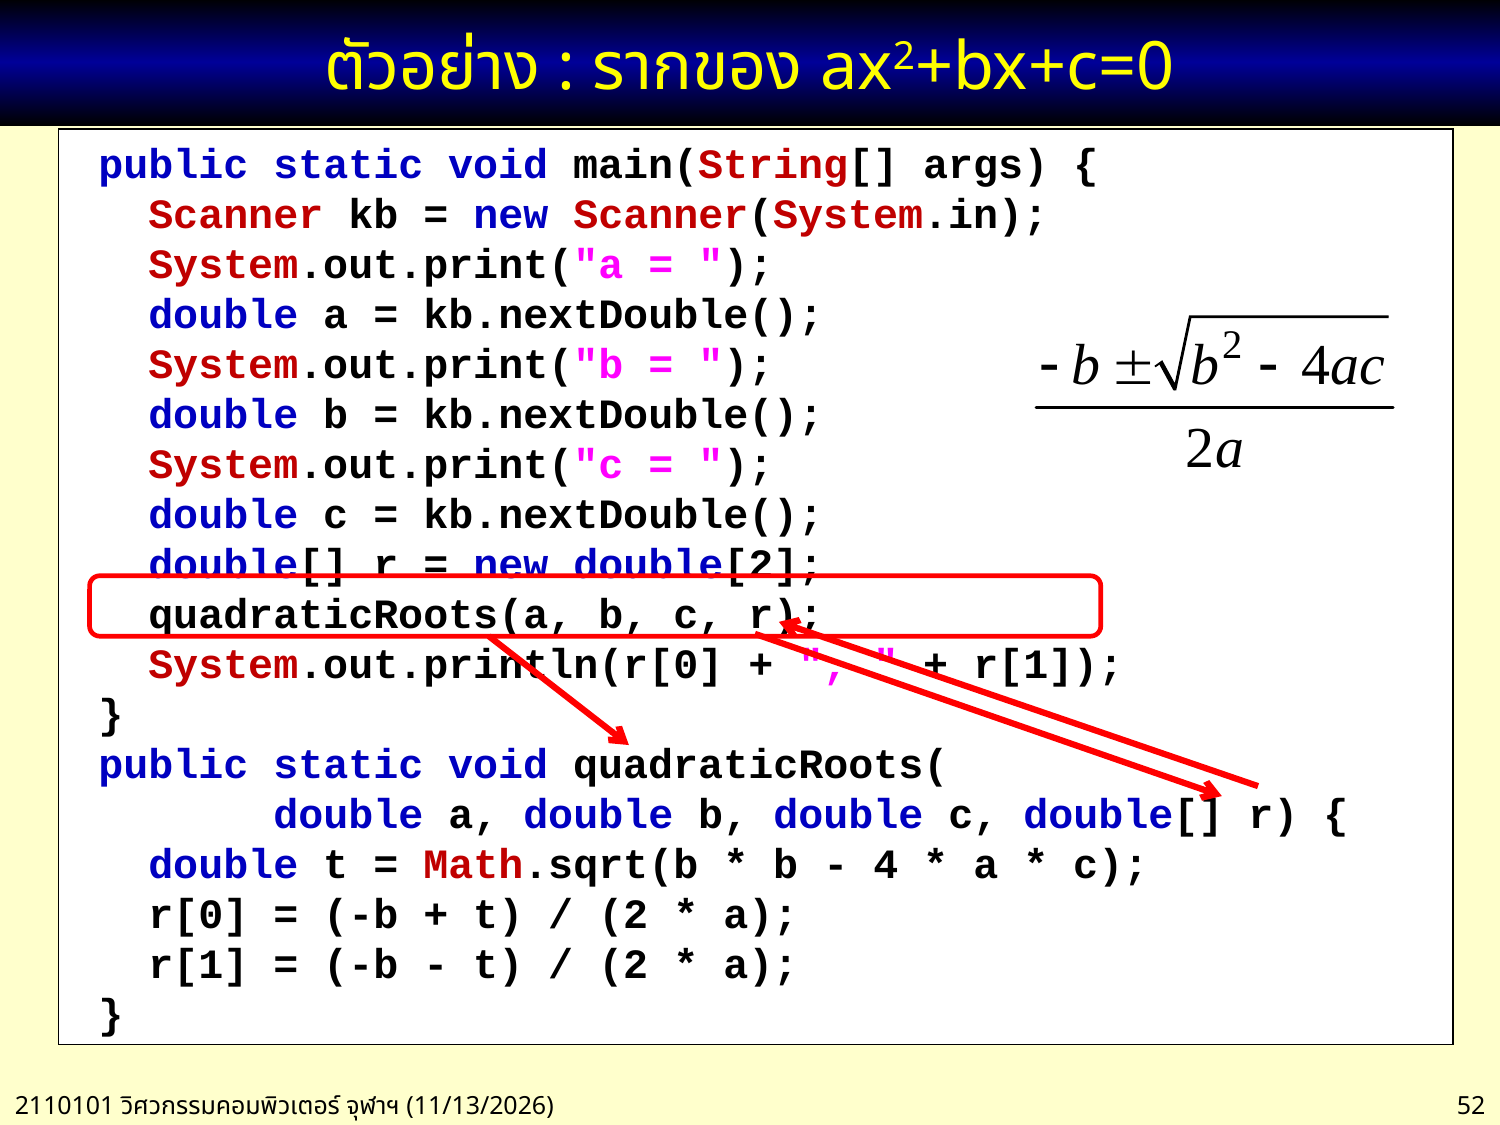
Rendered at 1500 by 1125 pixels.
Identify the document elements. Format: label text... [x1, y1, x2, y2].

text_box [1024, 299, 1407, 486]
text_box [754, 633, 1223, 797]
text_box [488, 635, 630, 746]
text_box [778, 621, 1259, 787]
text_box [89, 575, 1101, 637]
text_box public static void main(String[] args) { Scanner kb = new Scanner(System.in); System.out.print("a = "); double a = kb.nextDouble(); System.out.print("b = "); double b = kb.nextDouble(); System.out.print("c = "); double c = kb.nextDouble(); double[] r = new double[2]; quadraticRoots(a, b, c, r); System.out.println(r[0] + ", " + r[1]); } public static void quadraticRoots( double a, double b, double c, double[] r) { double t = Math.sqrt(b * b - 4 * a * c); r[0] = (-b + t) / (2 * a); r[1] = (-b - t) / (2 * a); } [58, 128, 1453, 1045]
title ตัวอย่าง : รากของ ax2+bx+c=0 [0, 0, 1500, 126]
